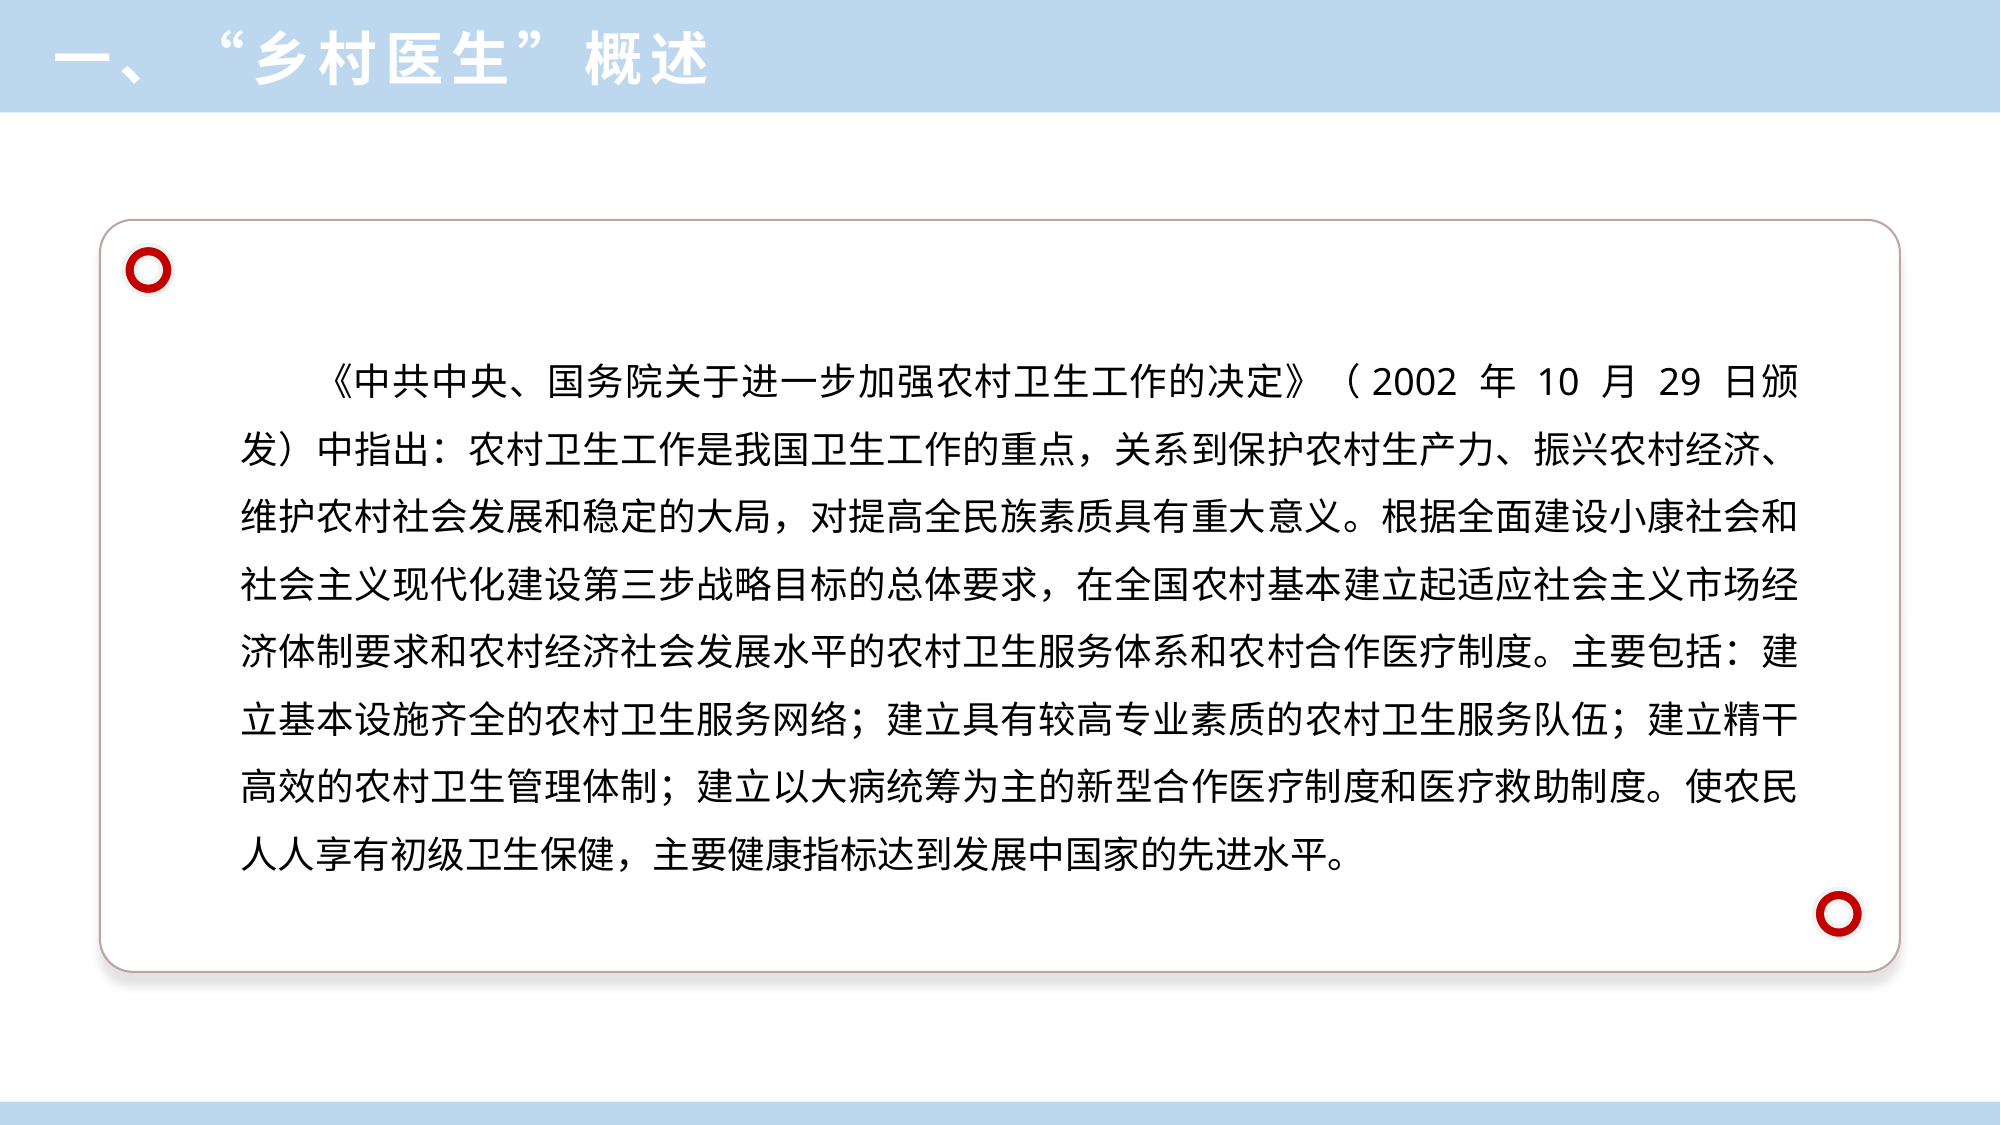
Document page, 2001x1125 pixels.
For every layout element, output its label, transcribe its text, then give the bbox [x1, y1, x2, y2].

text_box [99, 219, 1900, 972]
text_box 一、“乡村医生”概述 [41, 16, 722, 98]
